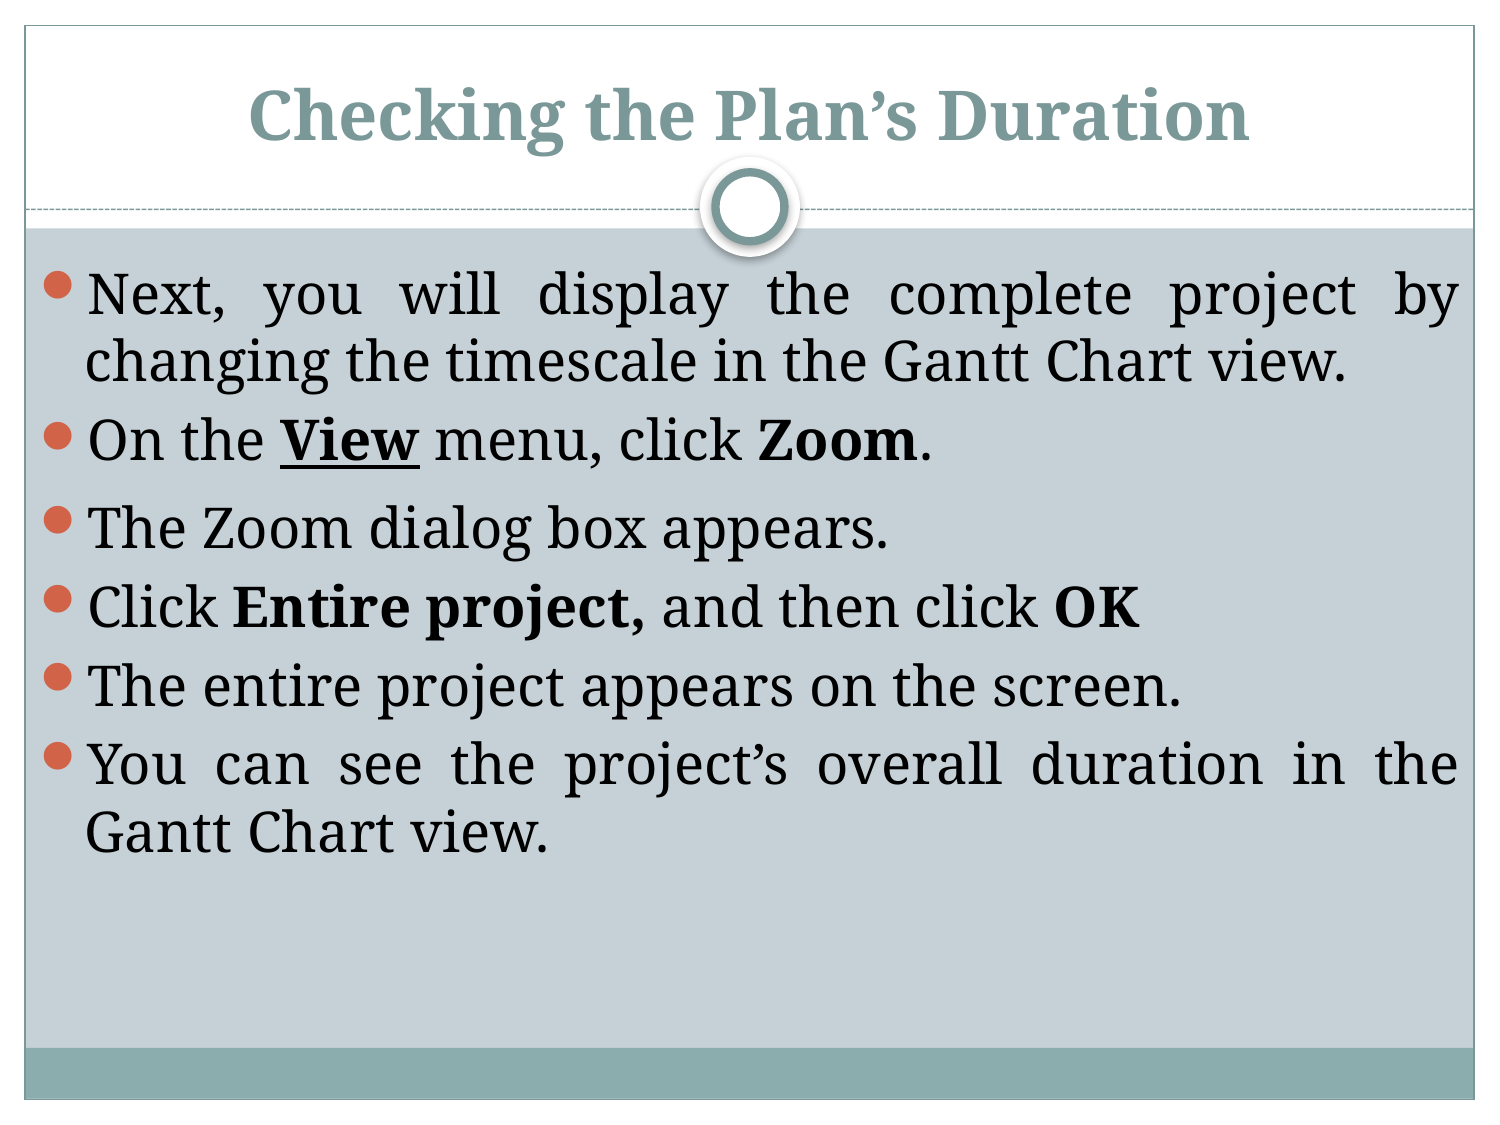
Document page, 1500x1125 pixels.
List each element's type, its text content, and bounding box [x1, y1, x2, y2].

list Next, you will display the complete project by changing the timescale in the Gantt Chart view. On the View menu, click Zoom. The Zoom dialog box appears. Click Entire project, and then click OK The entire project appears on the screen. You can see the project’s overall duration in the Gantt Chart view. [24, 250, 1475, 1063]
title Checking the Plan’s Duration [49, 37, 1450, 162]
